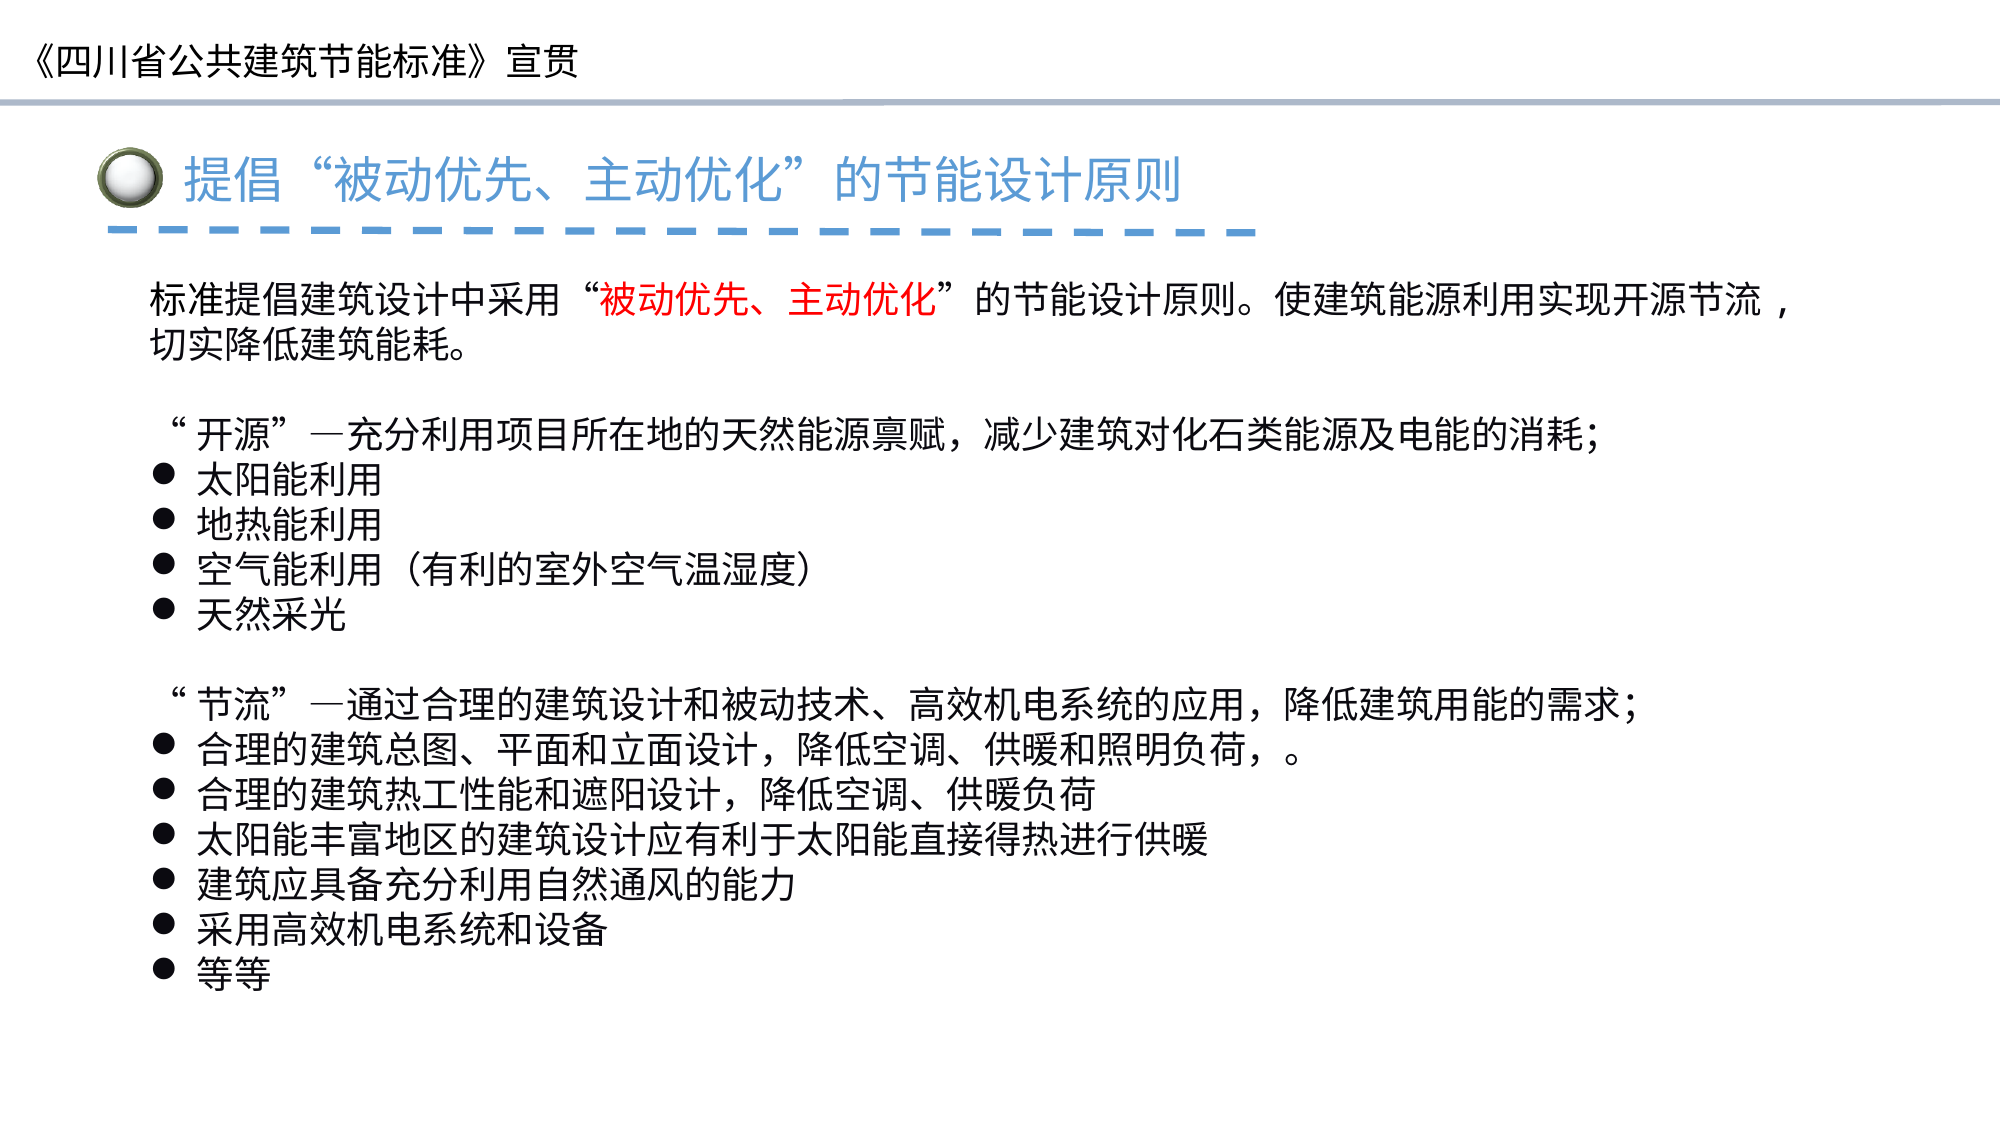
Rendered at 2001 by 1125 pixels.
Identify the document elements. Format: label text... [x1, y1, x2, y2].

text_box 标准提倡建筑设计中采用“被动优先、主动优化”的节能设计原则。使建筑能源利用实现开源节流, 切实降低建筑能耗。 “开源”—充分利用项目所在地的天然能源禀赋，减少建筑对化石类能源及电能的消耗； 太阳能利用 地热能利用 空气能利用（有利的室外空气温湿度） 天然采光 “节流”—通过合理的建筑设计和被动技术、高效机电系统的应用，降低建筑用能的需求； 合理的建筑总图、平面和立面设计，降低空调、供暖和照明负荷，。 合理的建筑热工性能和遮阳设计，降低空调、供暖负荷 太阳能丰富地区的建筑设计应有利于太阳能直接得热进行供暖 建筑应具备充分利用自然通风的能力 采用高效机电系统和设备 等等 [135, 268, 1809, 1004]
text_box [97, 147, 1258, 283]
